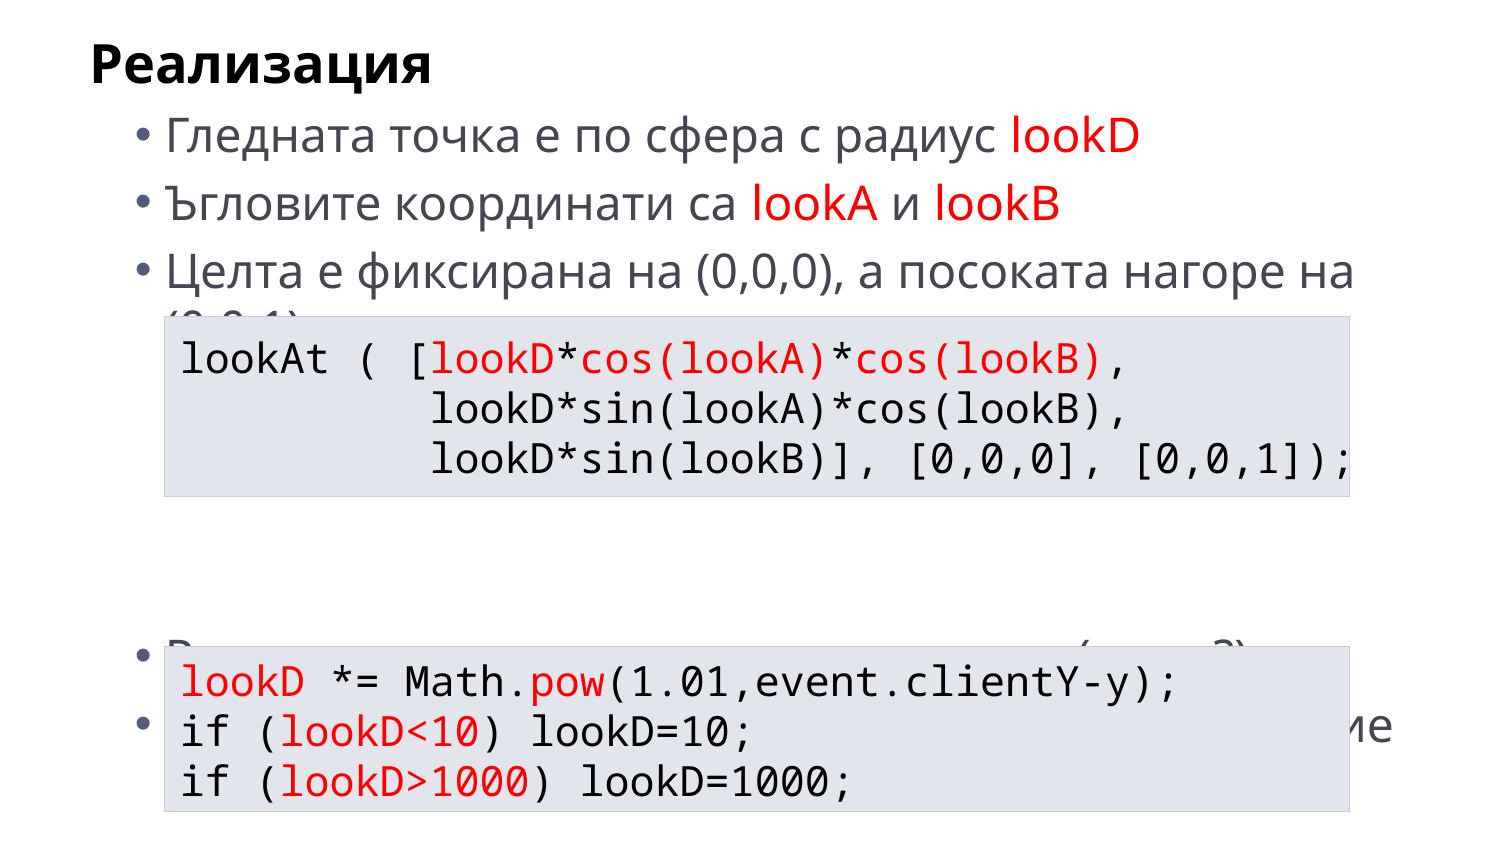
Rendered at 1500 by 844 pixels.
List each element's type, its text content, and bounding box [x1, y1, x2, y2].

list Реализация Гледната точка е по сфера с радиус lookD Ъгловите координати са lookA и lookB Целта е фиксирана на (0,0,0), а посоката нагоре на (0,0,1) Разстоянието е с повдигане на степен (защо?) Добавени са ограничения за допустимо разстояние [75, 21, 1475, 835]
text_box lookAt ( [lookD*cos(lookA)*cos(lookB), lookD*sin(lookA)*cos(lookB), lookD*sin(lookB)], [0,0,0], [0,0,1]); [164, 316, 1350, 497]
text_box lookD *= Math.pow(1.01,event.clientY-y); if (lookD<10) lookD=10; if (lookD>1000) lookD=1000; [164, 646, 1350, 812]
